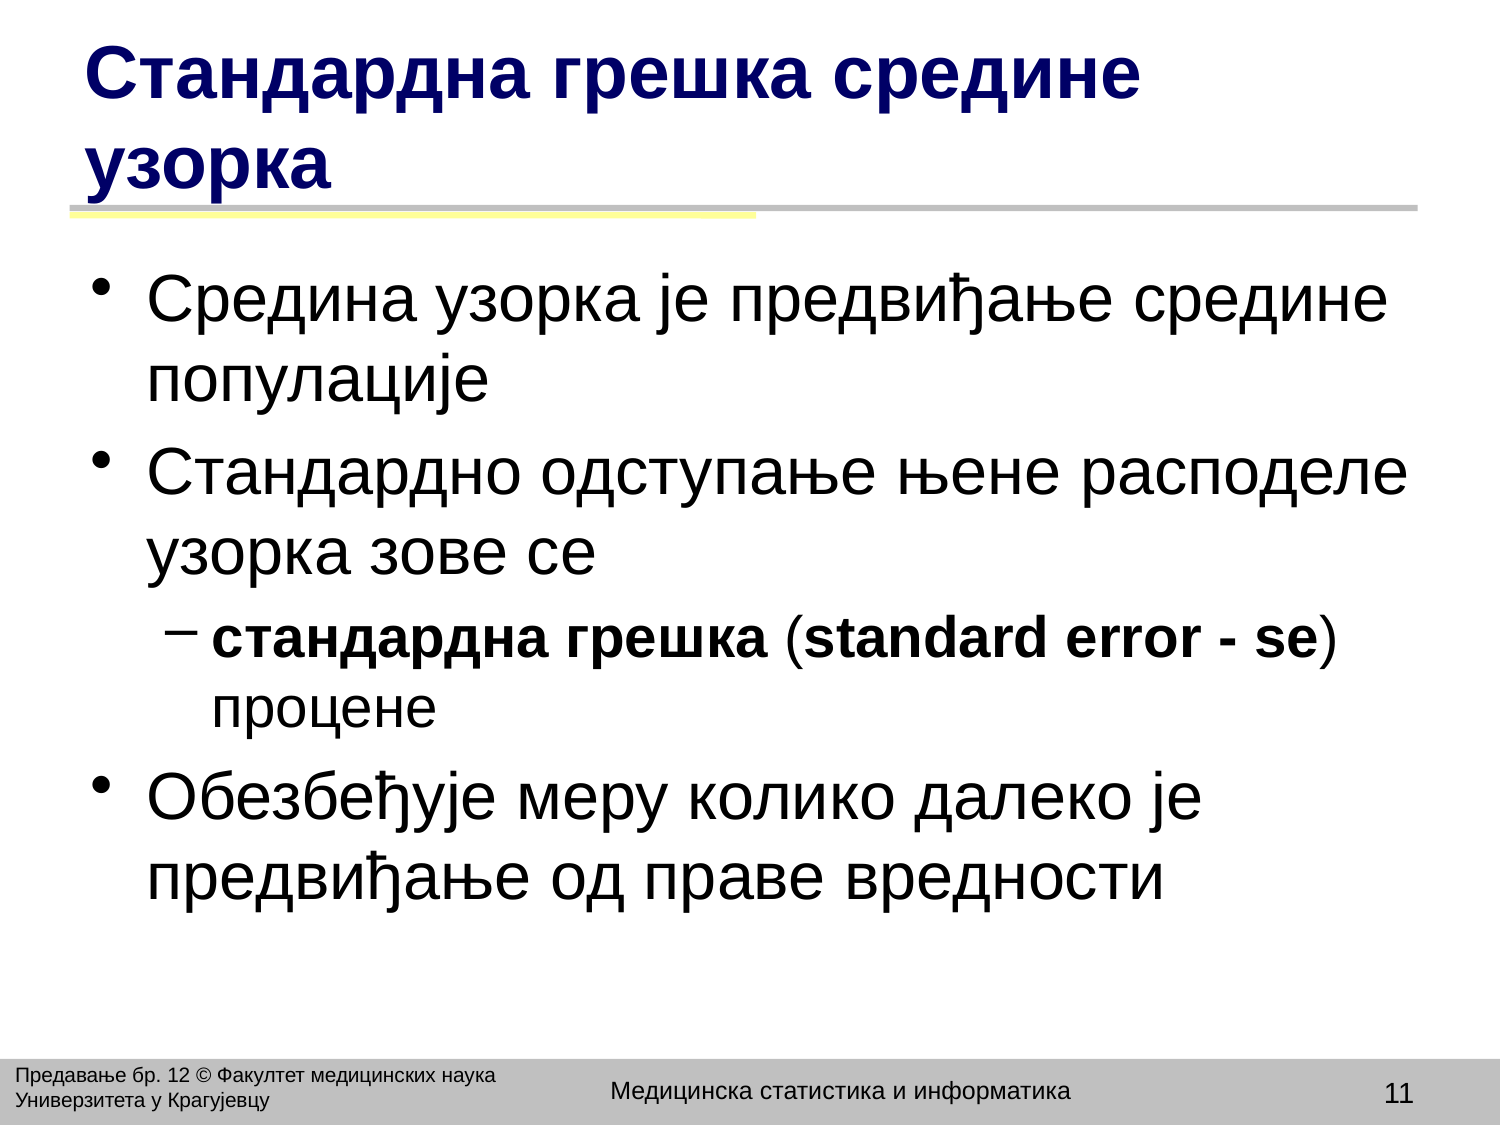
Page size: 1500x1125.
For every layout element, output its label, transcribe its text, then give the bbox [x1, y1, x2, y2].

list Средина узорка је предвиђање средине популације Стандардно одступање њене расподеле узорка зове се стандардна грешка (standard error - se) процене Обезбеђује меру колико далеко је предвиђање од праве вредности [74, 246, 1426, 1023]
footer Медицинска статистика и информатика [512, 1066, 1170, 1125]
title Стандардна грешка средине узорка [69, 19, 1426, 208]
slide_number Предавање бр. 12 © Факултет медицинских наука Универзитета у Крагујевцу [0, 1053, 601, 1108]
slide_number 11 [1181, 1066, 1430, 1125]
